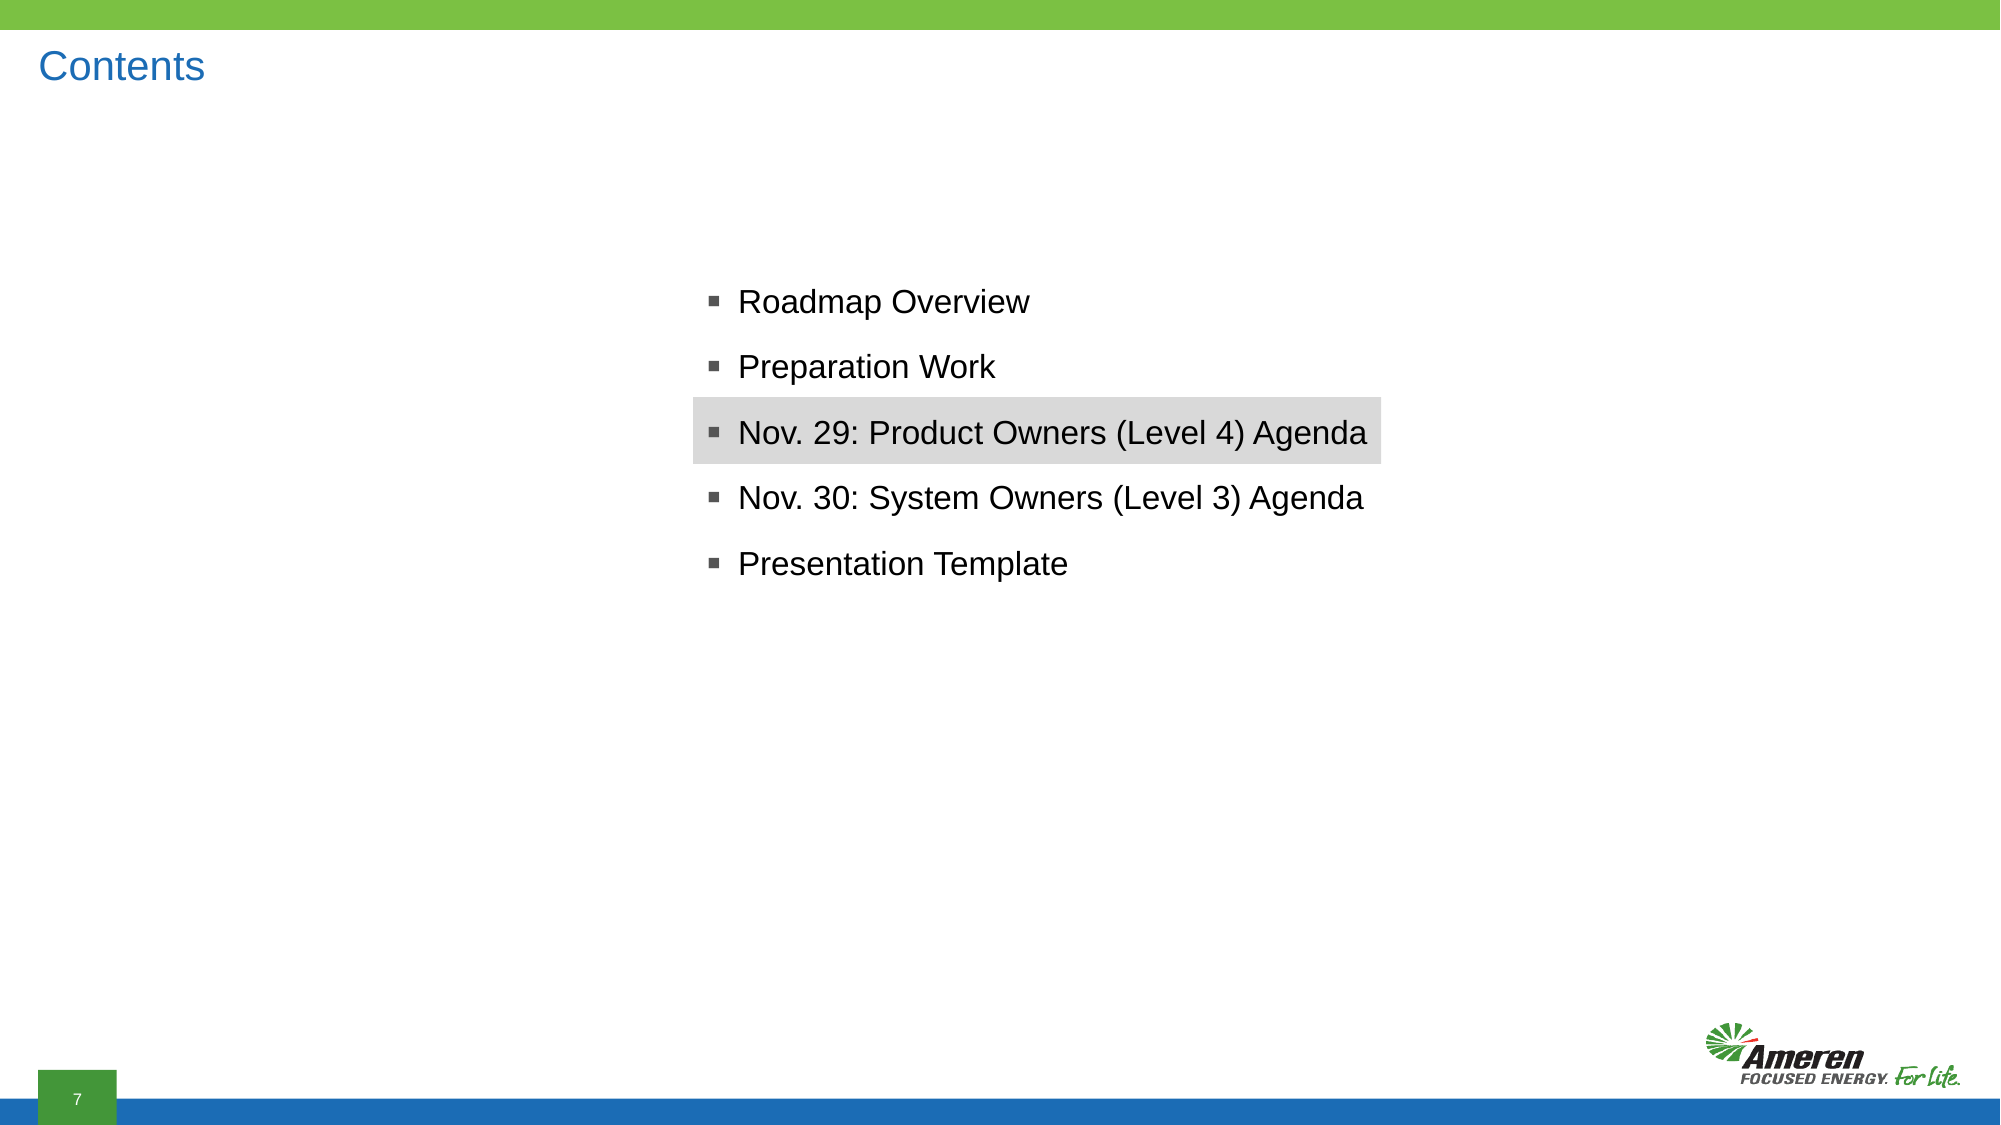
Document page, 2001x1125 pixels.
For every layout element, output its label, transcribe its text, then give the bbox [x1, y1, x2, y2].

picture [1706, 1023, 1967, 1088]
text_box Presentation Template [693, 528, 1379, 595]
title Contents [38, 38, 1962, 90]
text_box Nov. 30: System Owners (Level 3) Agenda [693, 462, 1310, 528]
text_box Roadmap Overview [693, 266, 1310, 331]
text_box Preparation Work [693, 331, 1310, 397]
text_box Nov. 29: Product Owners (Level 4) Agenda [693, 397, 1382, 464]
